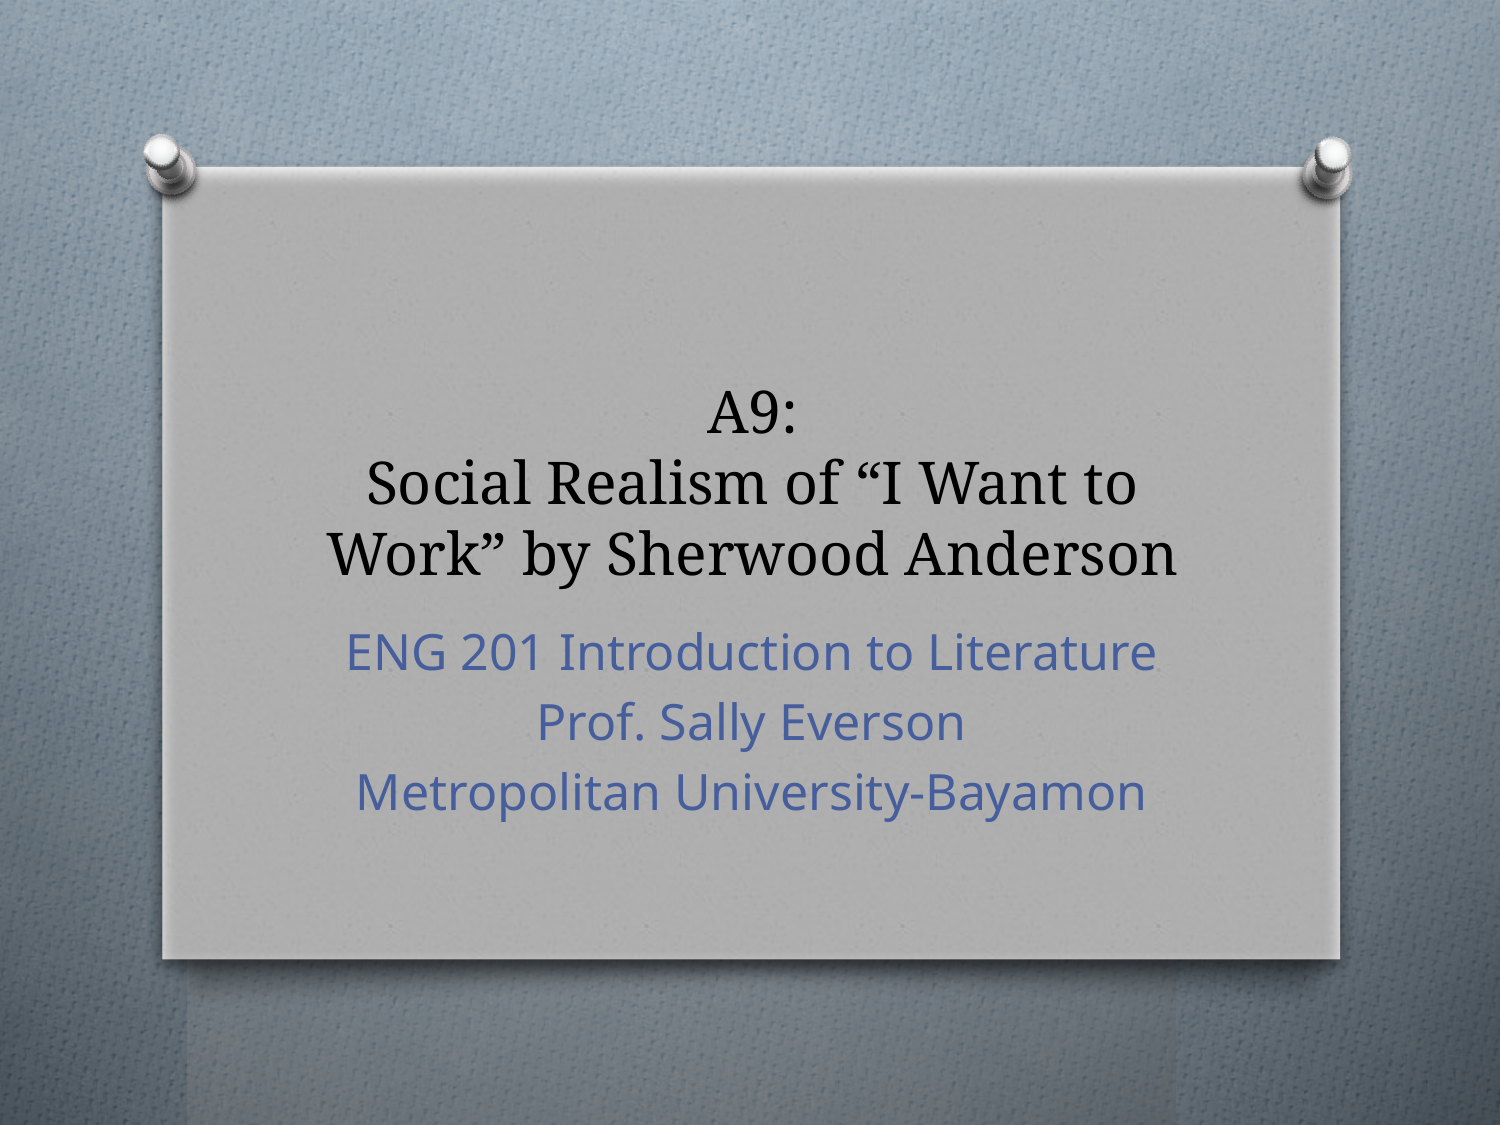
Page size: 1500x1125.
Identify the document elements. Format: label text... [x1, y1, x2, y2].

picture [1274, 109, 1396, 230]
title A9: Social Realism of “I Want to Work” by Sherwood Anderson [283, 294, 1223, 595]
picture [112, 100, 235, 224]
subtitle ENG 201 Introduction to Literature Prof. Sally Everson Metropolitan University-Bayamon [283, 612, 1221, 863]
